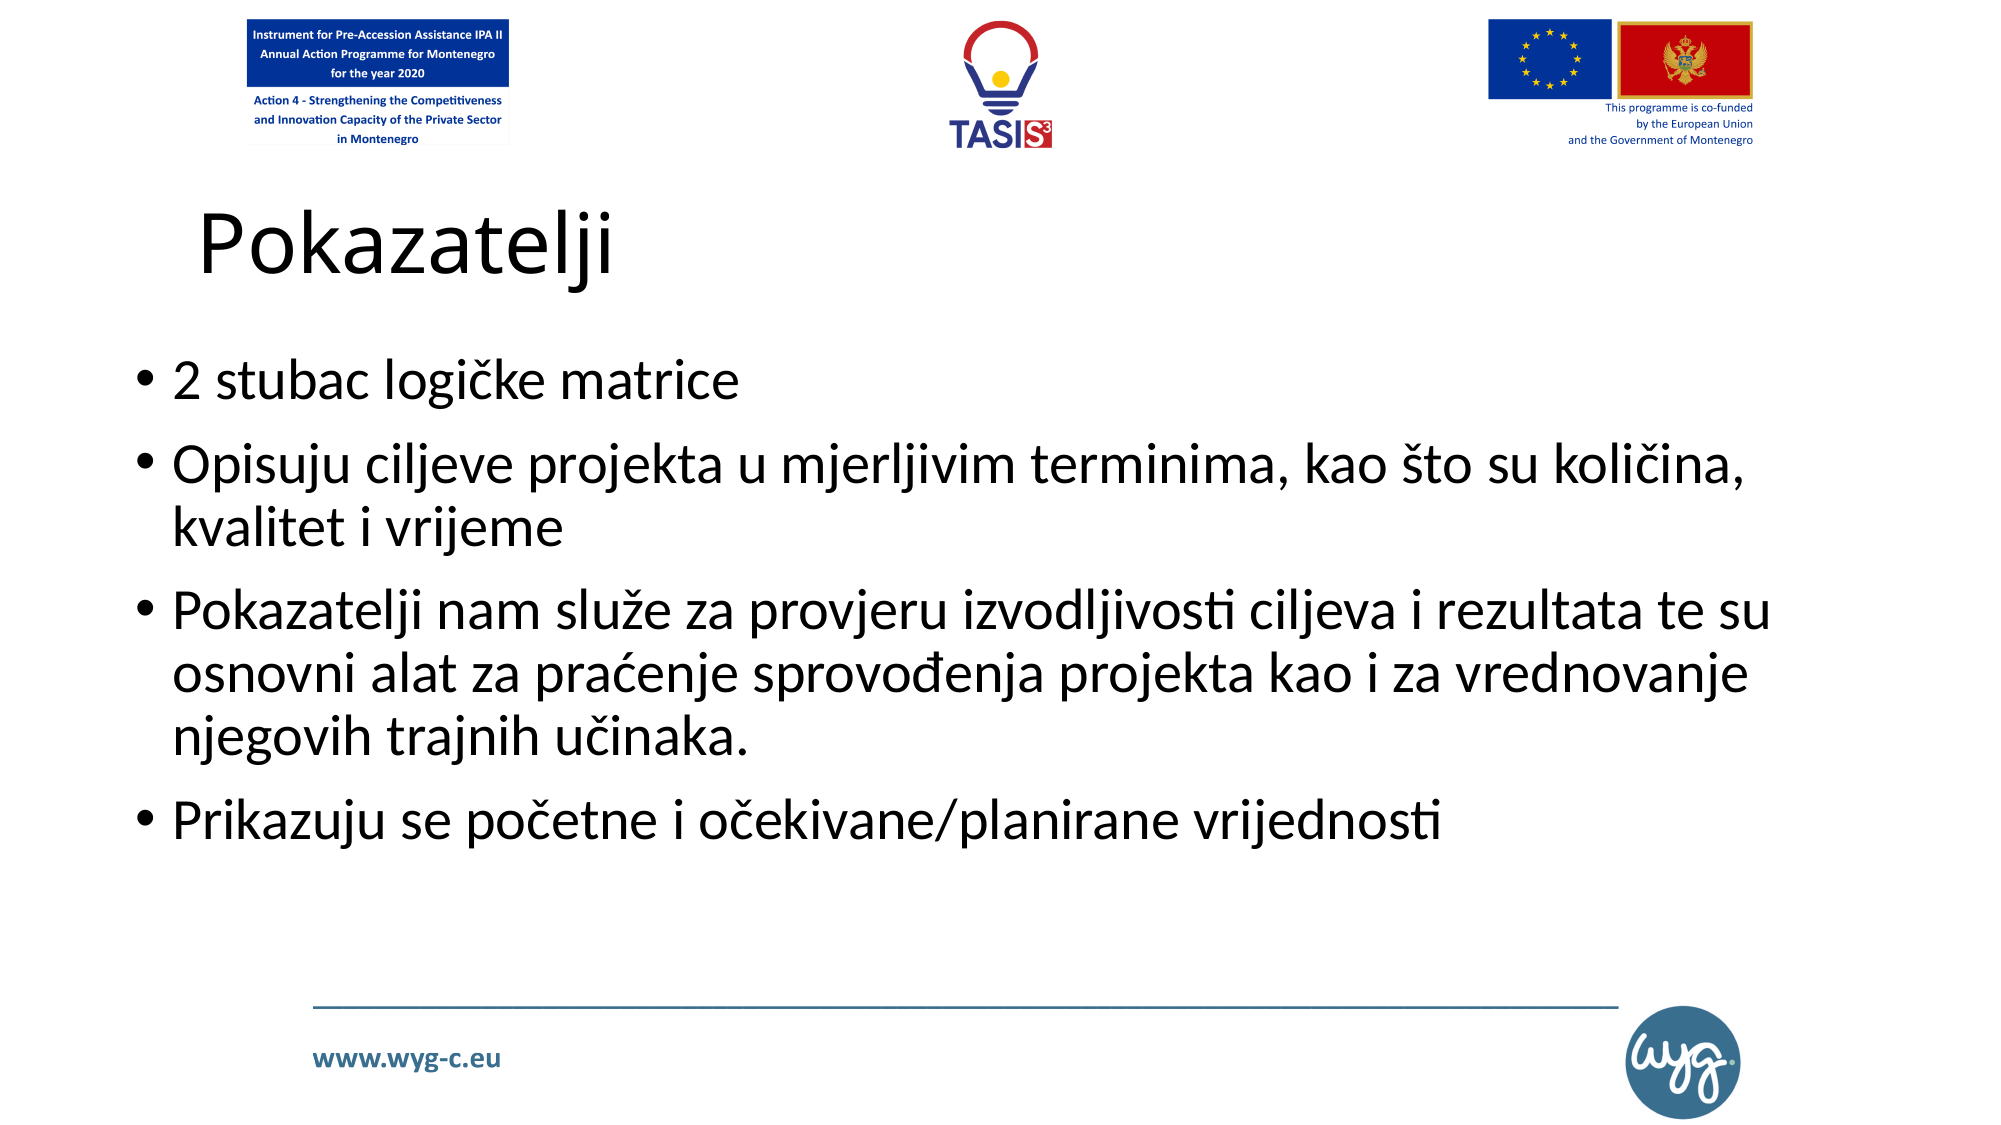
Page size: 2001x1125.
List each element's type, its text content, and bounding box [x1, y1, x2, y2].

picture [246, 19, 1753, 149]
picture [312, 1005, 1743, 1125]
title Pokazatelji [181, 194, 1443, 300]
list 2 stubac logičke matrice Opisuju ciljeve projekta u mjerljivim terminima, kao što su količina, kvalitet i vrijeme Pokazatelji nam služe za provjeru izvodljivosti ciljeva i rezultata te su osnovni alat za praćenje sprovođenja projekta kao i za vrednovanje njegovih trajnih učinaka. Prikazuju se početne i očekivane/planirane vrijednosti [120, 341, 1825, 1005]
